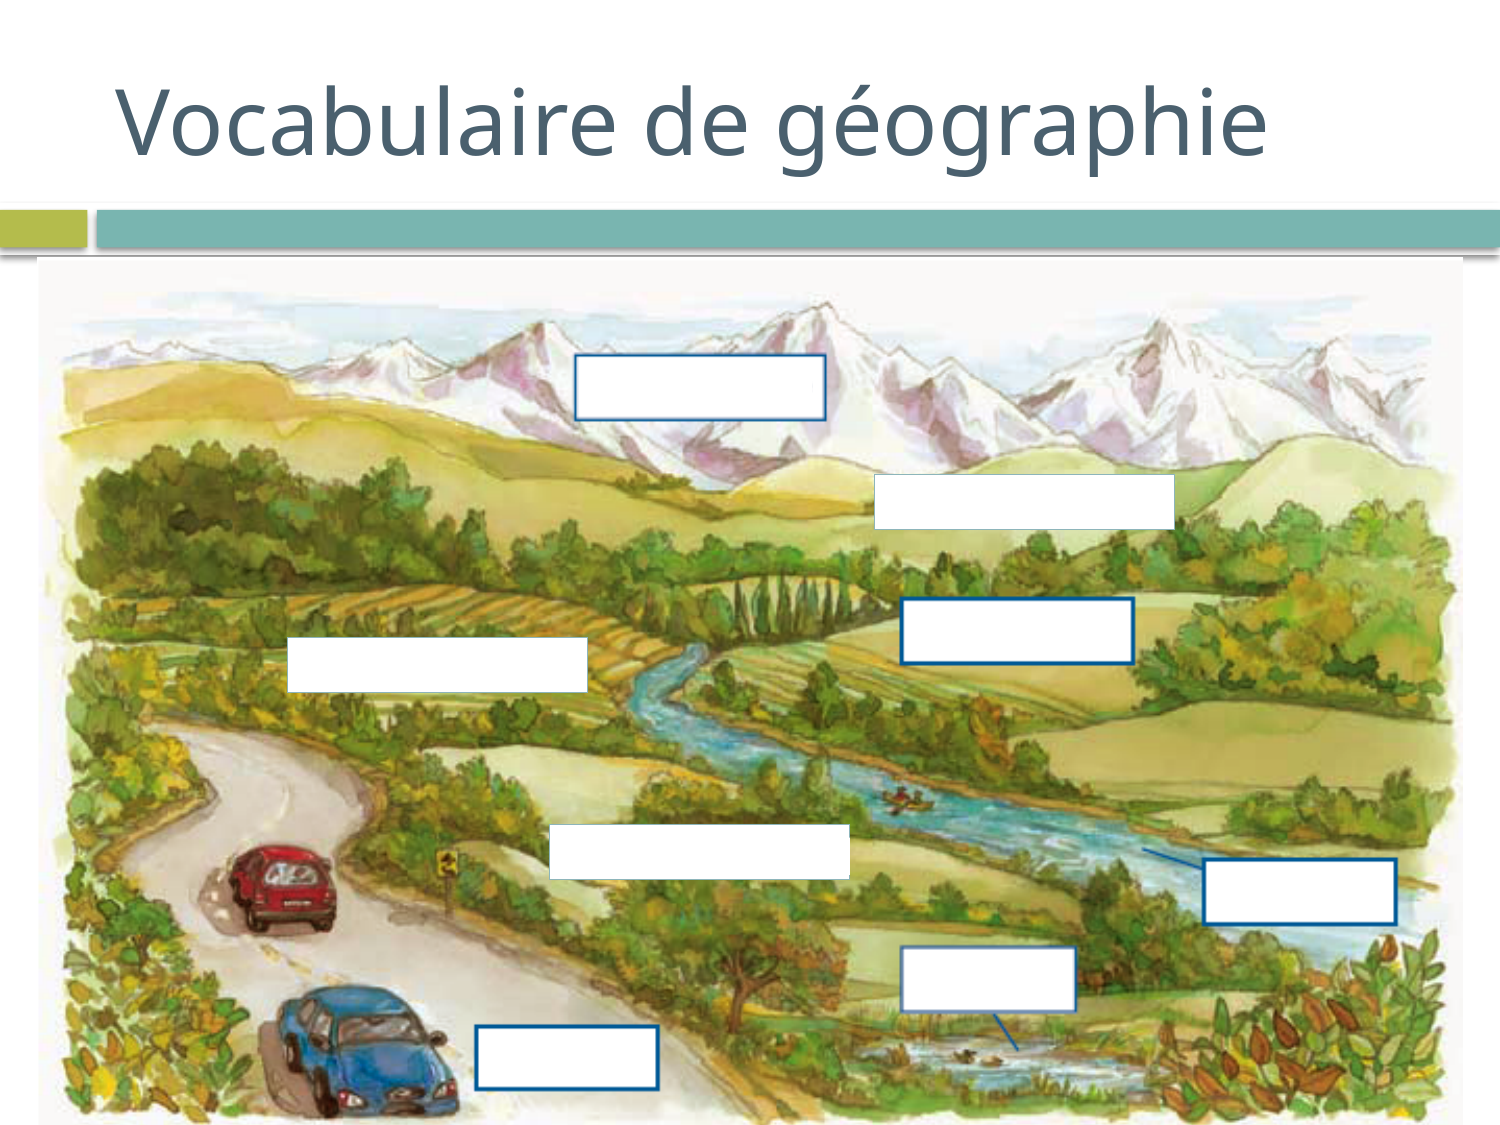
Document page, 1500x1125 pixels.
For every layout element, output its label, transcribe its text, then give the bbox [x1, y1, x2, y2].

title Vocabulaire de géographie [100, 37, 1438, 200]
picture [37, 257, 1463, 1125]
